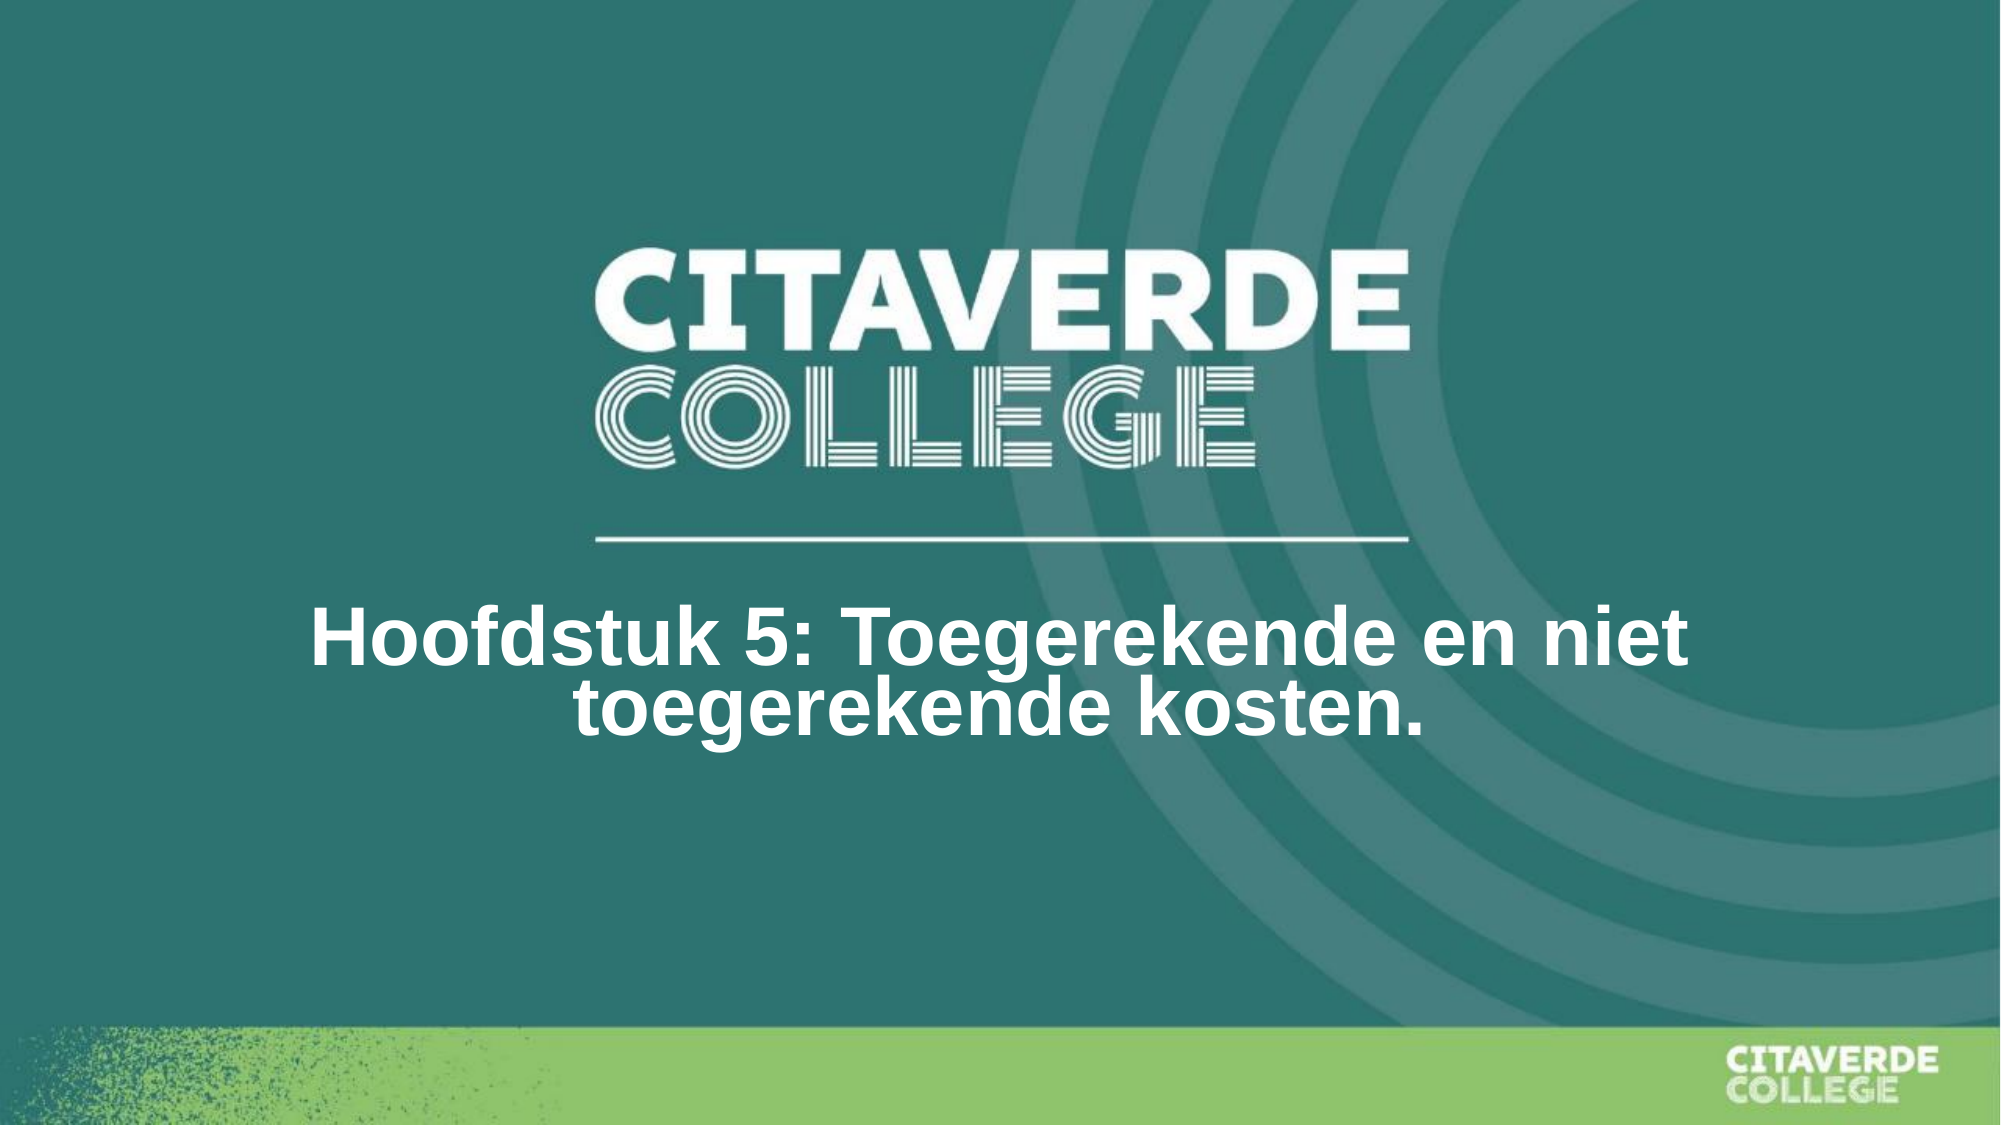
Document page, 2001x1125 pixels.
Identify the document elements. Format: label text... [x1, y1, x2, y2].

picture [0, 0, 2001, 1125]
list Hoofdstuk 5: Toegerekende en niet toegerekende kosten. [187, 601, 1813, 713]
